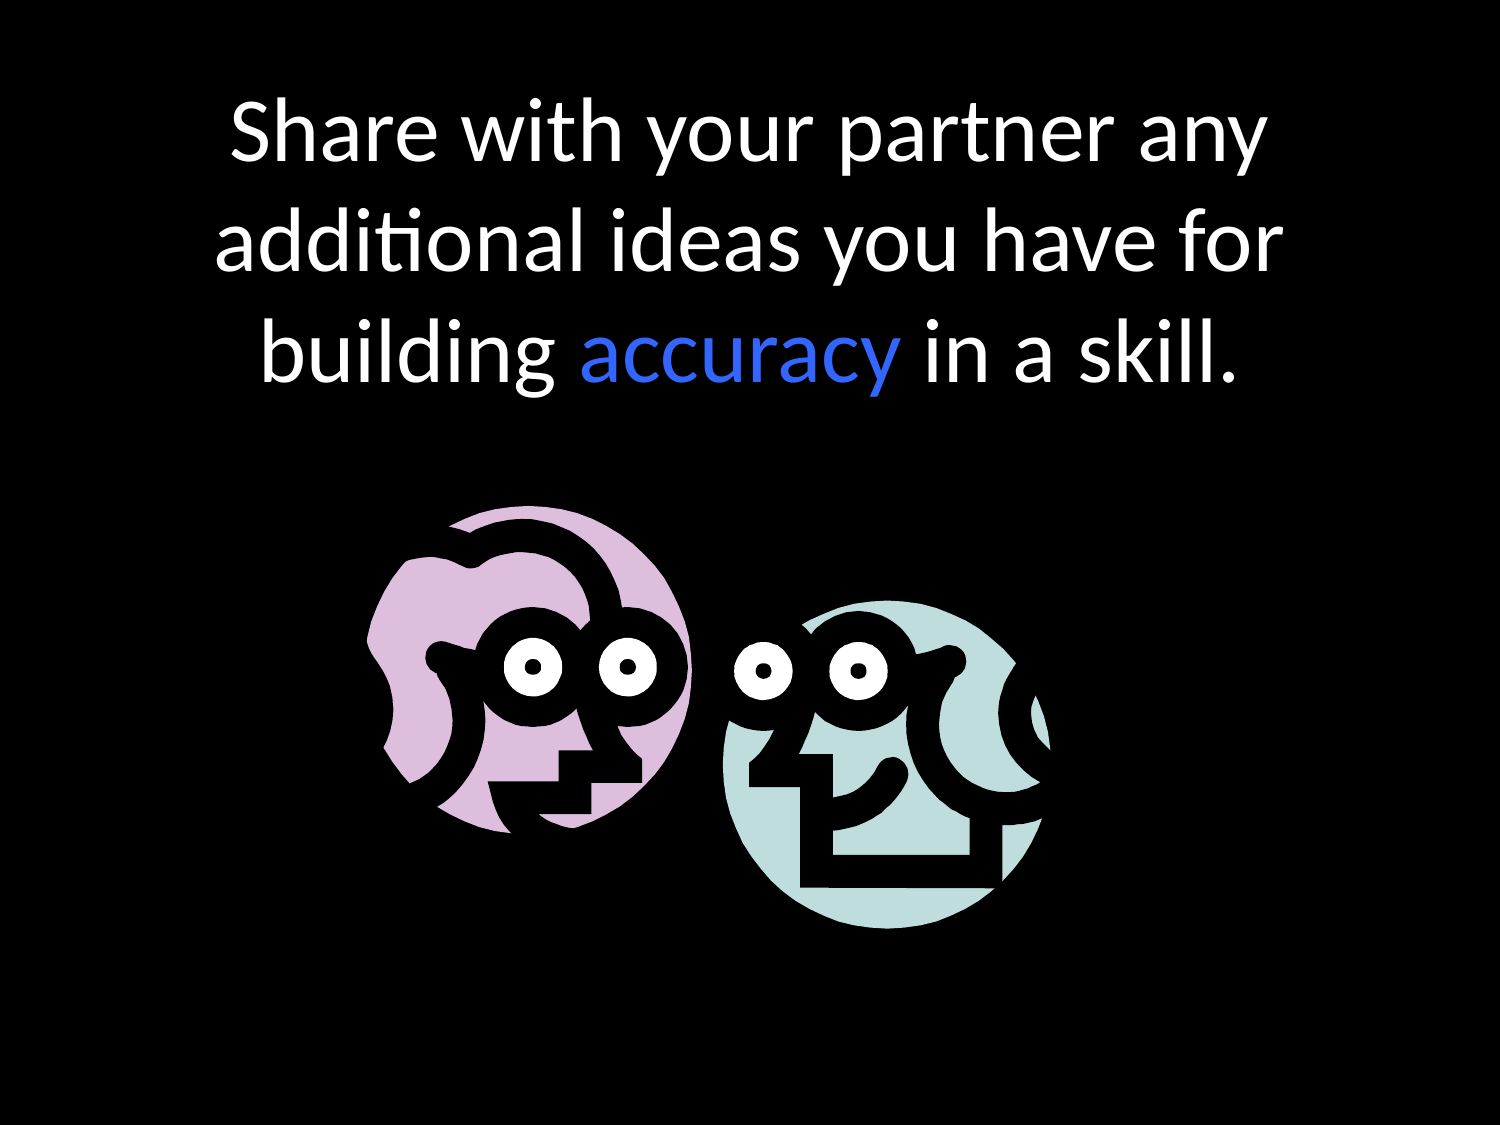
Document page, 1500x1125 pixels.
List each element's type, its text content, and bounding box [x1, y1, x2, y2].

picture [301, 505, 1192, 929]
title Share with your partner any additional ideas you have for building accuracy in a skill. [75, 45, 1425, 426]
